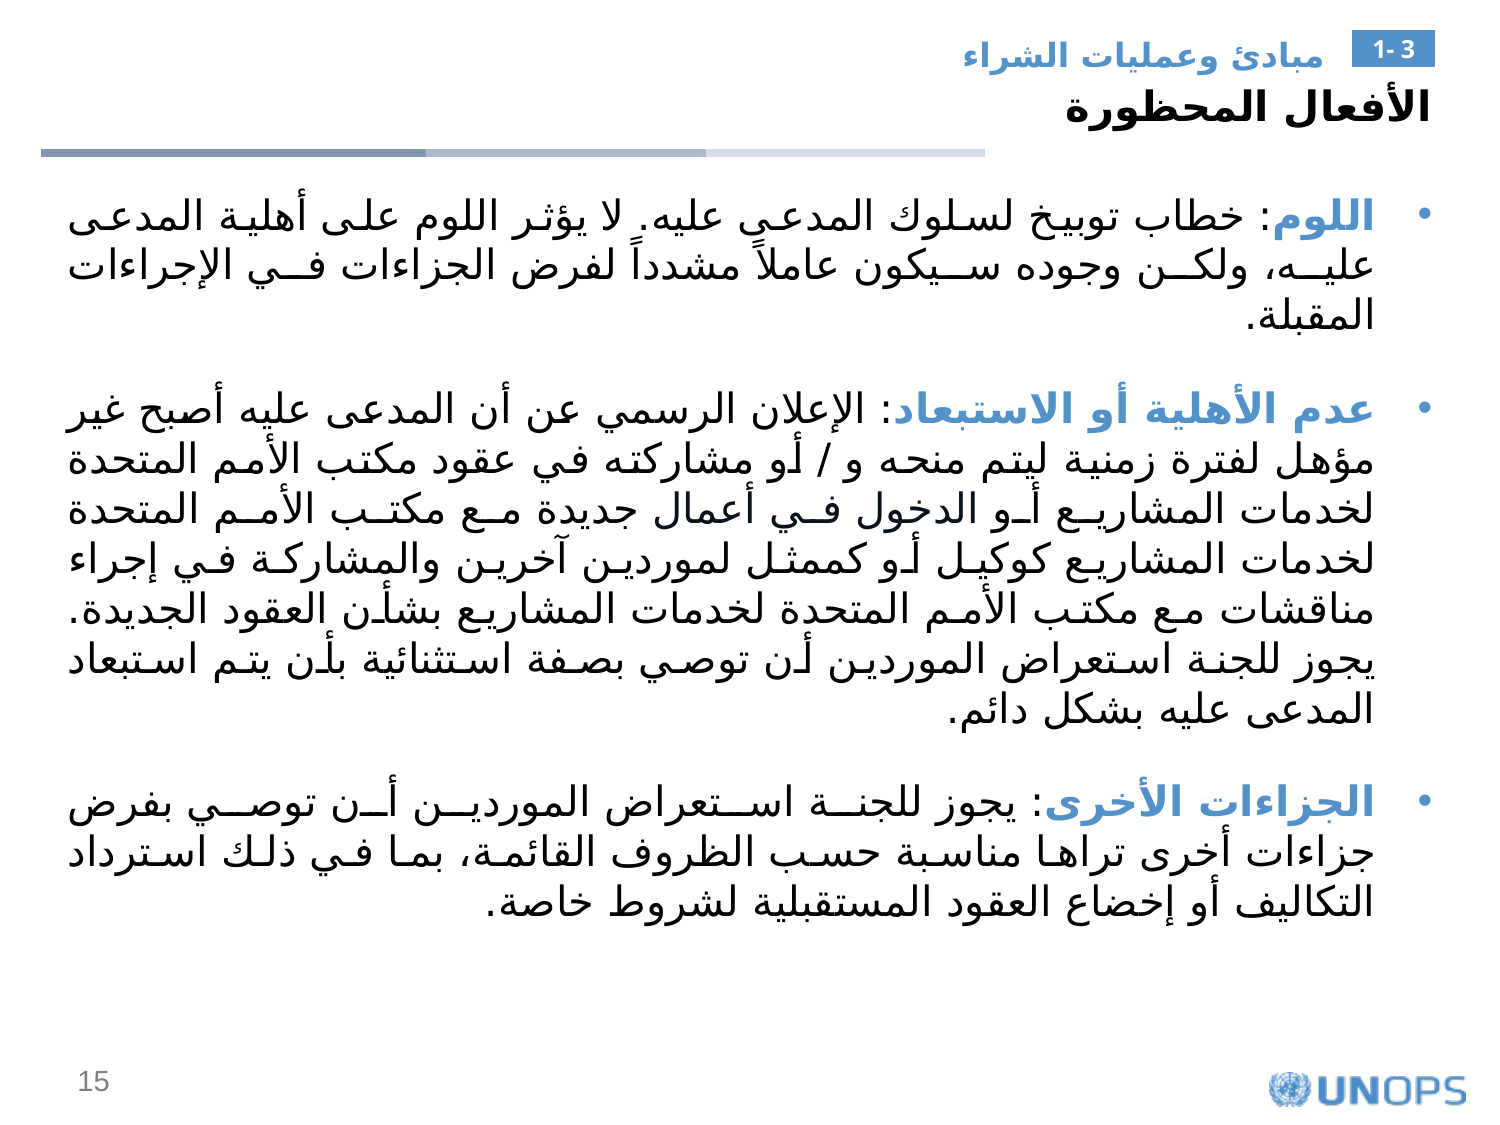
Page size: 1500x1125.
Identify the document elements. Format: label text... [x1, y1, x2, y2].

subtitle الأفعال المحظورة [230, 78, 1447, 138]
text_box 1- 3 [1352, 30, 1435, 67]
text_box اللوم: خطاب توبيخ لسلوك المدعى عليه. لا يؤثر اللوم على أهلية المدعى عليه، ولكن وجوده سيكون عاملاً مشدداً لفرض الجزاءات في الإجراءات المقبلة. عدم الأهلية أو الاستبعاد: الإعلان الرسمي عن أن المدعى عليه أصبح غير مؤهل لفترة زمنية ليتم منحه و / أو مشاركته في عقود مكتب الأمم المتحدة لخدمات المشاريع أو الدخول في أعمال جديدة مع مكتب الأمم المتحدة لخدمات المشاريع كوكيل أو كممثل لموردين آخرين والمشاركة في إجراء مناقشات مع مكتب الأمم المتحدة لخدمات المشاريع بشأن العقود الجديدة. يجوز للجنة استعراض الموردين أن توصي بصفة استثنائية بأن يتم استبعاد المدعى عليه بشكل دائم. الجزاءات الأخرى: يجوز للجنة استعراض الموردين أن توصي بفرض جزاءات أخرى تراها مناسبة حسب الظروف القائمة، بما في ذلك استرداد التكاليف أو إخضاع العقود المستقبلية لشروط خاصة. [53, 180, 1447, 1059]
picture [1269, 1072, 1466, 1107]
text_box مبادئ وعمليات الشراء [537, 30, 1340, 79]
